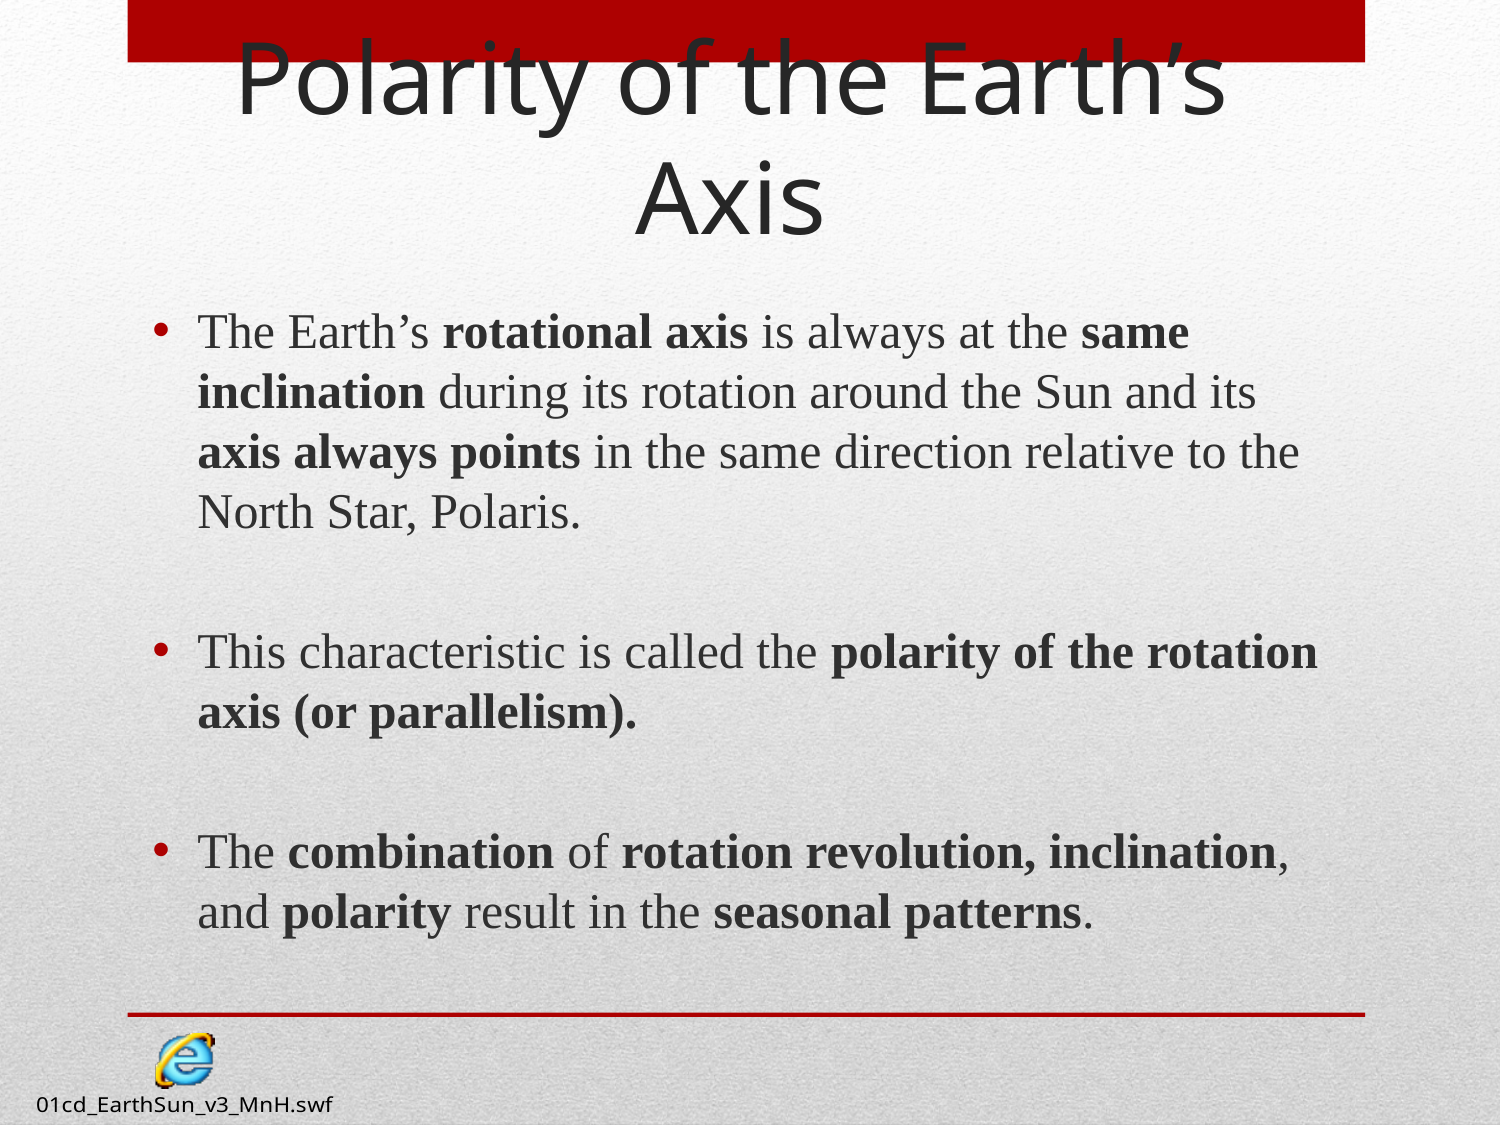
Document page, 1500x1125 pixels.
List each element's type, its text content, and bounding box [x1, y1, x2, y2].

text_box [11, 1032, 358, 1125]
title Polarity of the Earth’s Axis [162, 75, 1300, 162]
list The Earth’s rotational axis is always at the same inclination during its rotation around the Sun and its axis always points in the same direction relative to the North Star, Polaris. This characteristic is called the polarity of the rotation axis (or parallelism). The combination of rotation revolution, inclination, and polarity result in the seasonal patterns. [137, 162, 1338, 1075]
